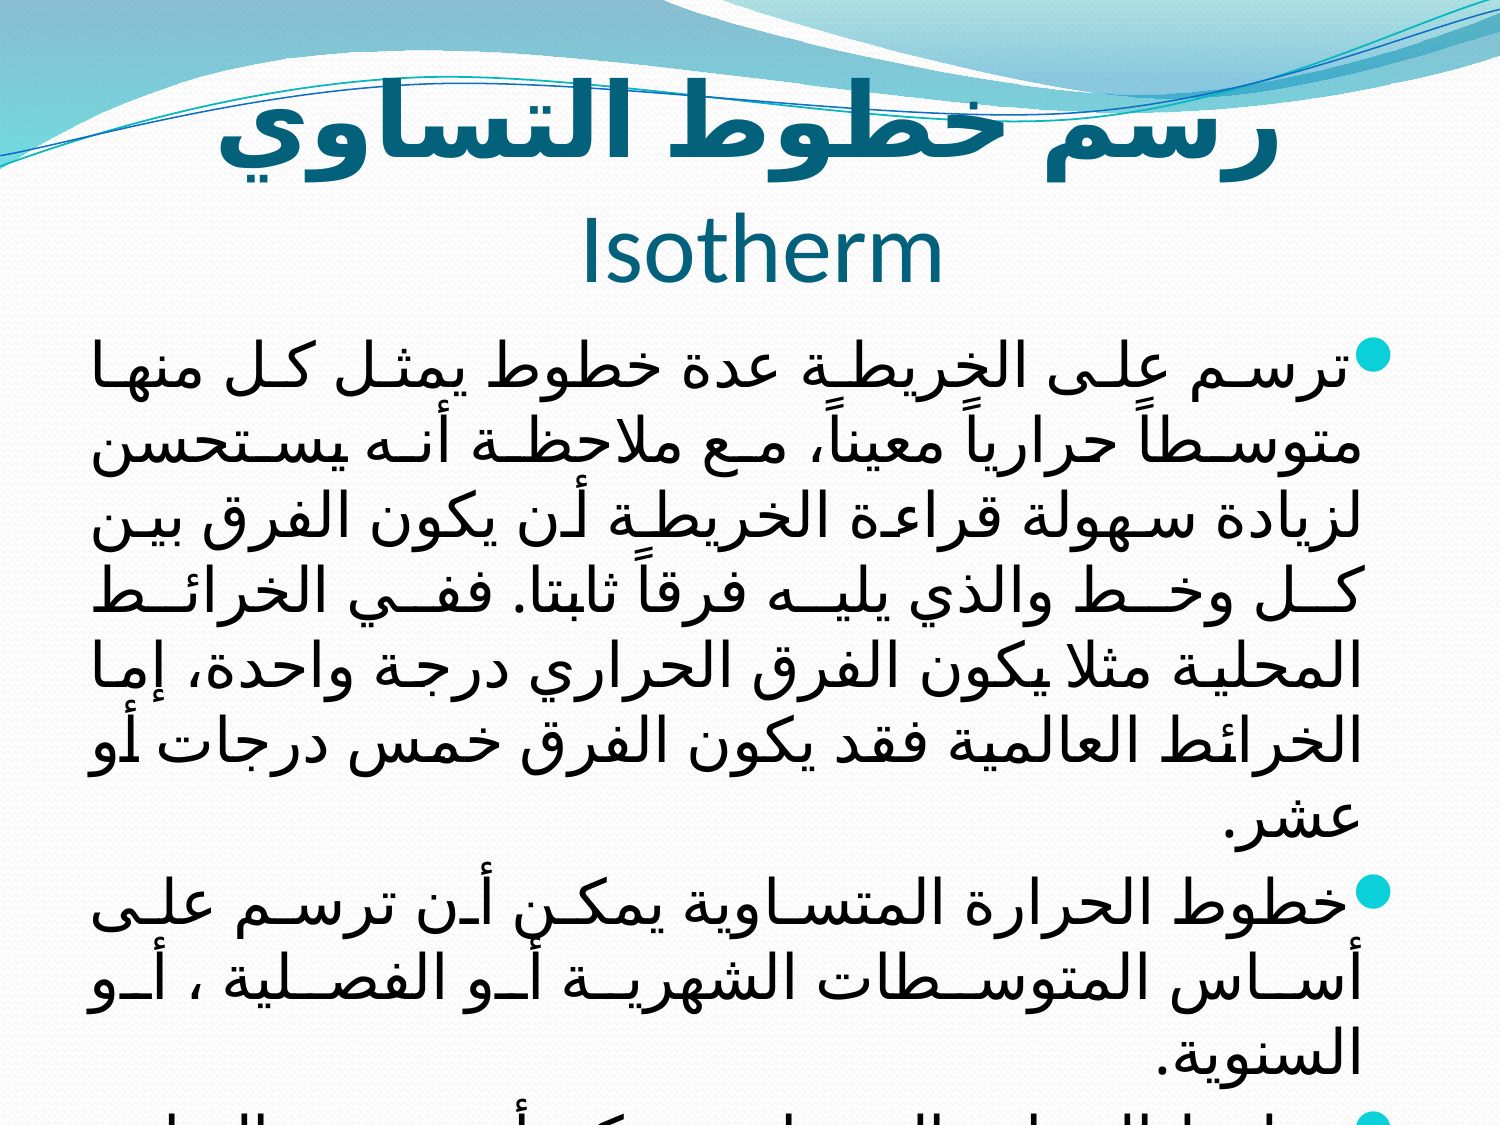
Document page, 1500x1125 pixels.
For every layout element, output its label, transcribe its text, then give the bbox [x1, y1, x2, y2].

title رسم خطوط التساوي Isotherm [75, 115, 1425, 303]
list ترسم على الخريطة عدة خطوط يمثل كل منها متوسطاً حرارياً معيناً، مع ملاحظة أنه يستحسن لزيادة سهولة قراءة الخريطة أن يكون الفرق بين كل وخط والذي يليه فرقاً ثابتا. ففي الخرائط المحلية مثلا يكون الفرق الحراري درجة واحدة، إما الخرائط العالمية فقد يكون الفرق خمس درجات أو عشر. خطوط الحرارة المتساوية يمكن أن ترسم على أساس المتوسطات الشهرية أو الفصلية ، أو السنوية. خطوط الحرارة المتساوية يمكن أن ترسم بالبرامج التطبيقية المتخصصة. [75, 317, 1425, 1038]
